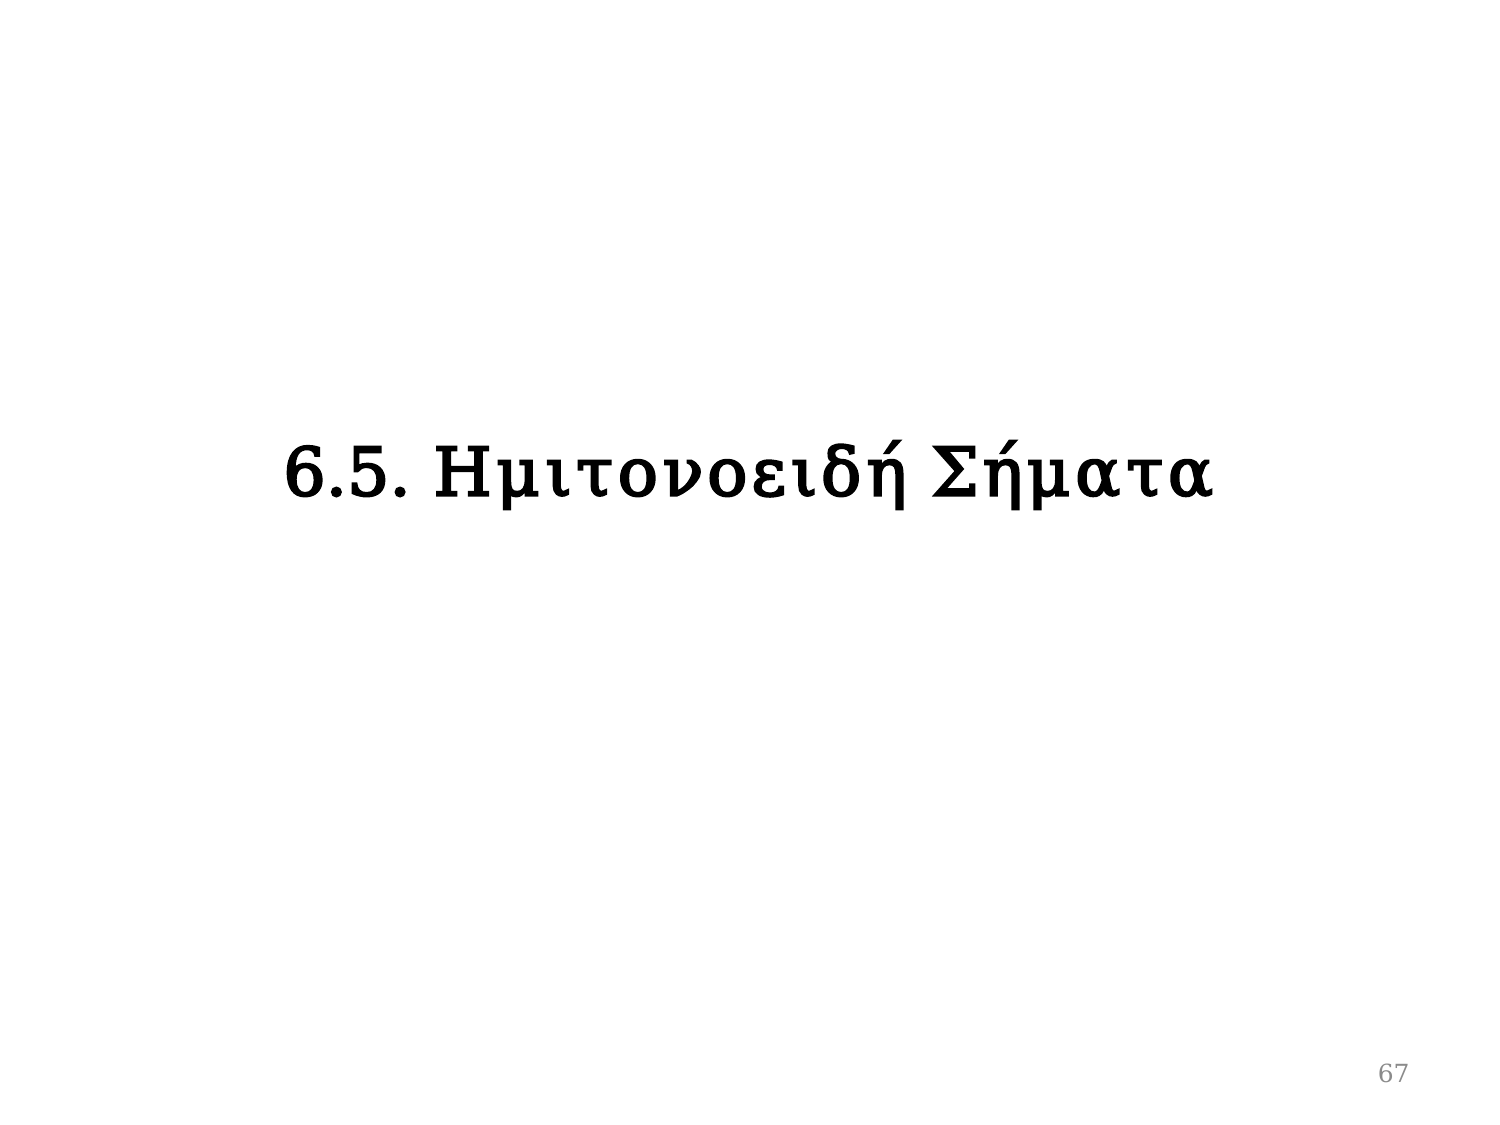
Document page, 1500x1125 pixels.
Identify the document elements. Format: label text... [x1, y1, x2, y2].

slide_number 67 [1074, 1042, 1425, 1103]
title 6.5. Ημιτονοειδή Σήματα [75, 375, 1425, 563]
